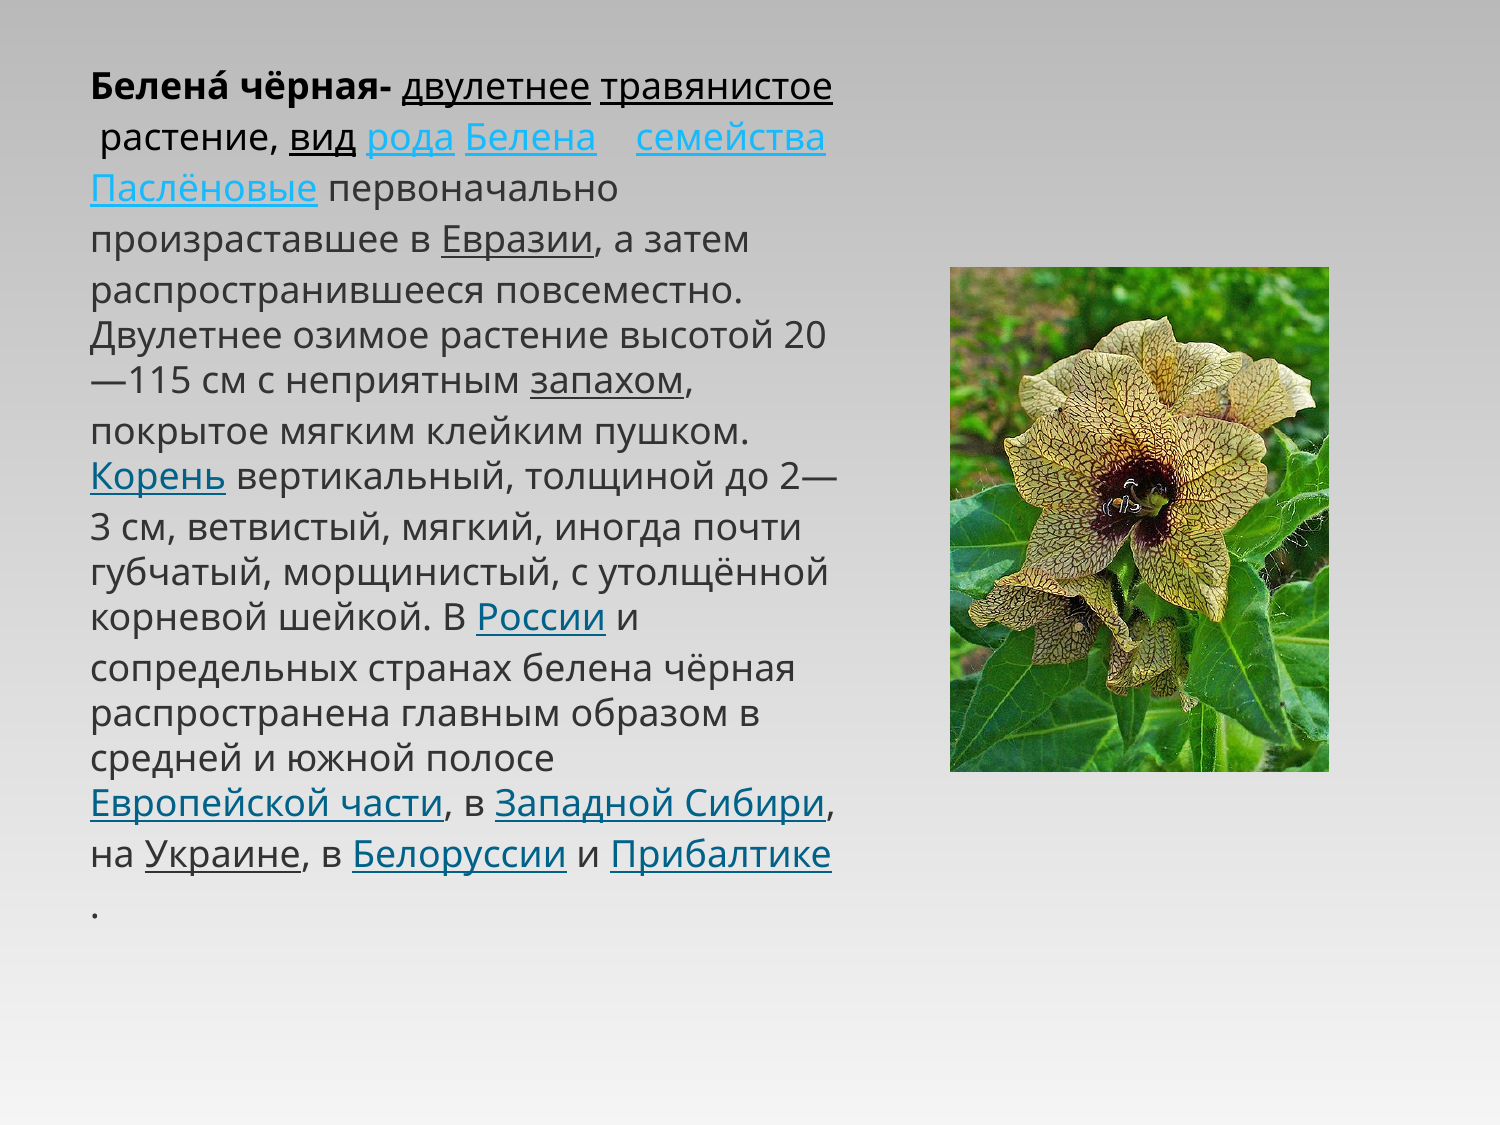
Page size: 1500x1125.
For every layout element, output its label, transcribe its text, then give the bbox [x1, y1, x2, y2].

list Белена́ чёрная- двулетнее травянистое растение, вид рода Белена семейства Паслёновые первоначально произраставшее в Евразии, а затем распространившееся повсеместно. Двулетнее озимое растение высотой 20—115 см с неприятным запахом, покрытое мягким клейким пушком. Корень вертикальный, толщиной до 2—3 см, ветвистый, мягкий, иногда почти губчатый, морщинистый, с утолщённой корневой шейкой. В России и сопредельных странах белена чёрная распространена главным образом в средней и южной полосе Европейской части, в Западной Сибири, на Украине, в Белоруссии и Прибалтике. [75, 54, 857, 1005]
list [950, 266, 1330, 772]
